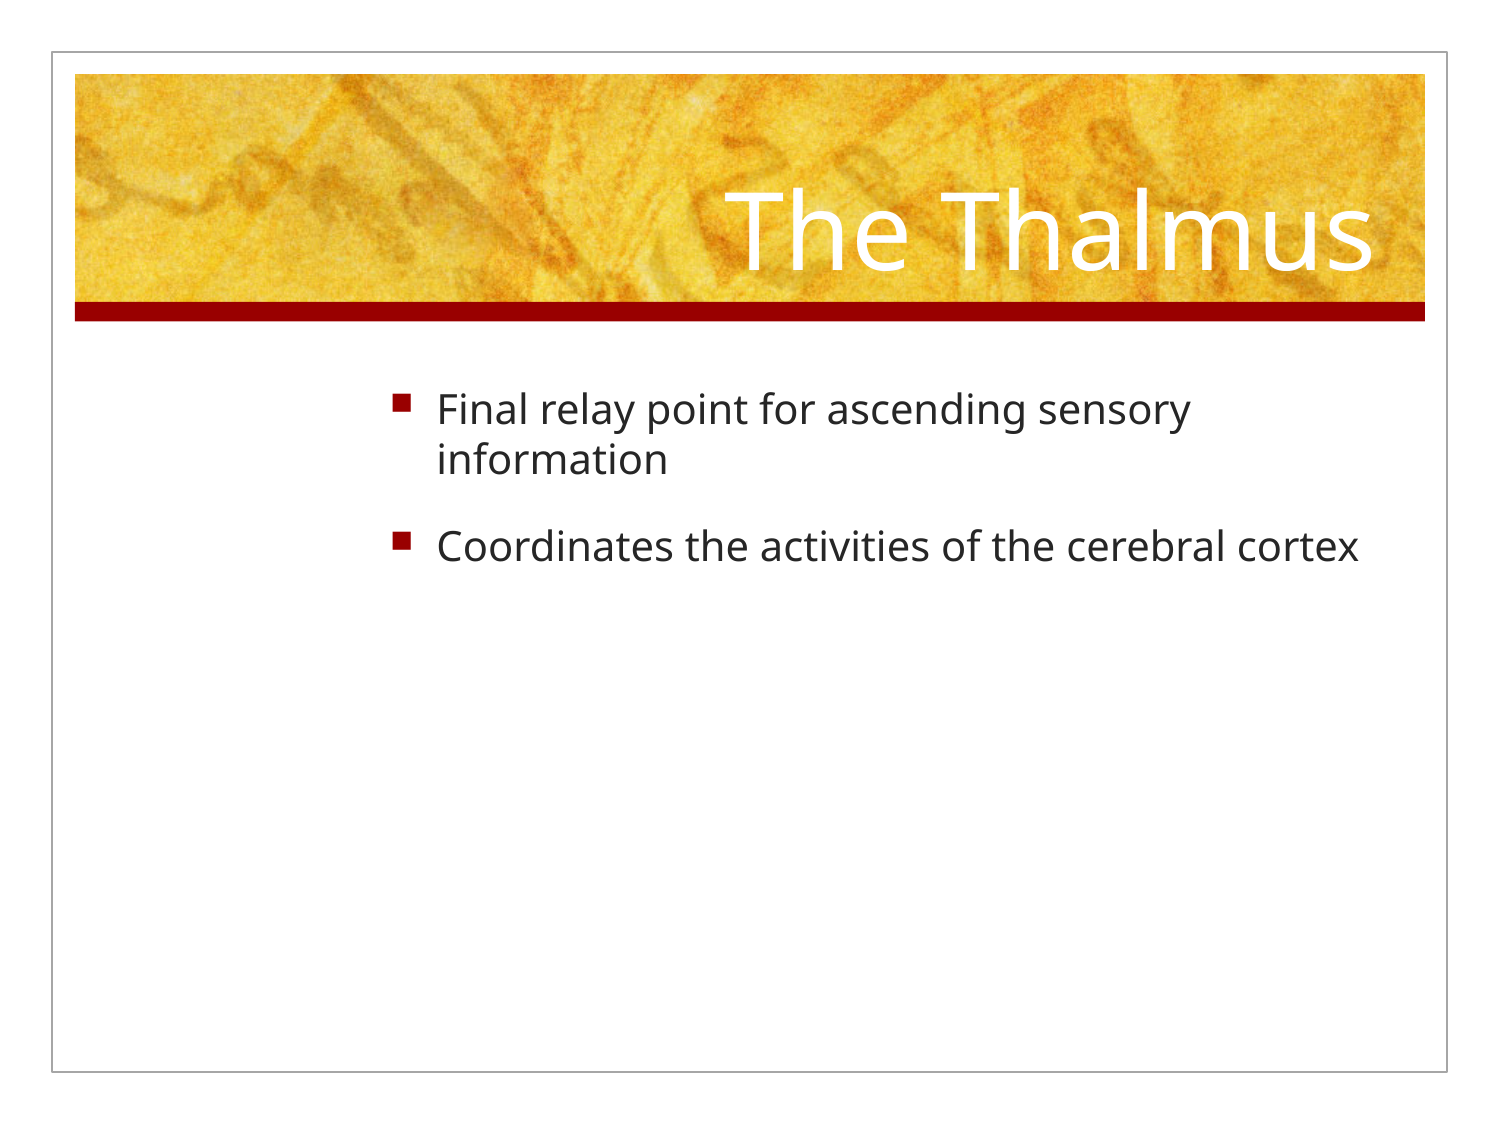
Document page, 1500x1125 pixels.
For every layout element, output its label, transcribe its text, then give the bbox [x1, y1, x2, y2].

title The Thalmus [108, 74, 1392, 292]
picture [75, 74, 1425, 301]
list Final relay point for ascending sensory information Coordinates the activities of the cerebral cortex [375, 375, 1392, 1005]
